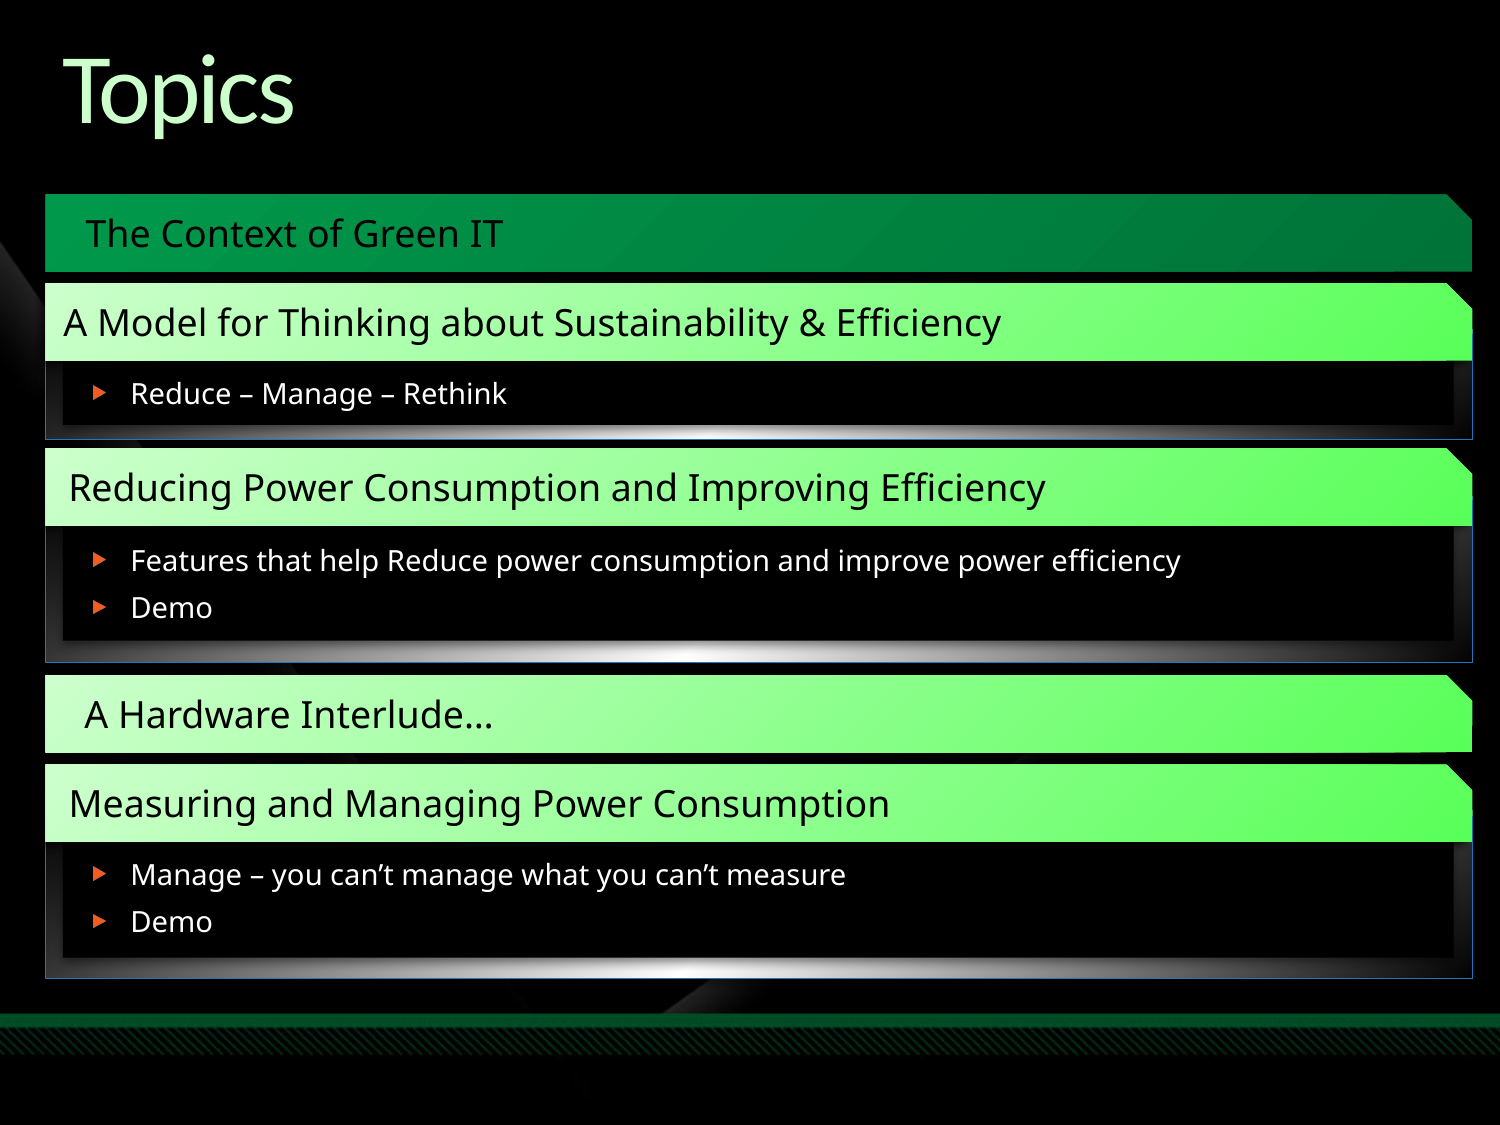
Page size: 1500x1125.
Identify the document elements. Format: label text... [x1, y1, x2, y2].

text_box [45, 368, 1473, 440]
text_box Features that help Reduce power consumption and improve power efficiency Demo [78, 536, 1432, 632]
text_box [45, 764, 1473, 842]
text_box [62, 854, 1454, 958]
text_box Reducing Power Consumption and Improving Efficiency [53, 456, 1062, 517]
text_box [45, 531, 1473, 663]
text_box Manage – you can’t manage what you can’t measure Demo [78, 854, 1432, 946]
picture [0, 0, 1500, 1125]
text_box [62, 373, 1454, 425]
text_box [45, 448, 1473, 526]
text_box [45, 283, 1473, 361]
text_box [45, 194, 1473, 272]
text_box A Hardware Interlude… [69, 683, 509, 744]
text_box [62, 536, 1454, 641]
text_box Reduce – Manage – Rethink [78, 373, 1432, 418]
text_box Measuring and Managing Power Consumption [53, 772, 907, 833]
title Topics [62, 37, 1438, 147]
text_box [45, 675, 1473, 753]
text_box The Context of Green IT [70, 202, 519, 263]
text_box A Model for Thinking about Sustainability & Efficiency [48, 291, 1018, 352]
text_box [45, 849, 1473, 979]
